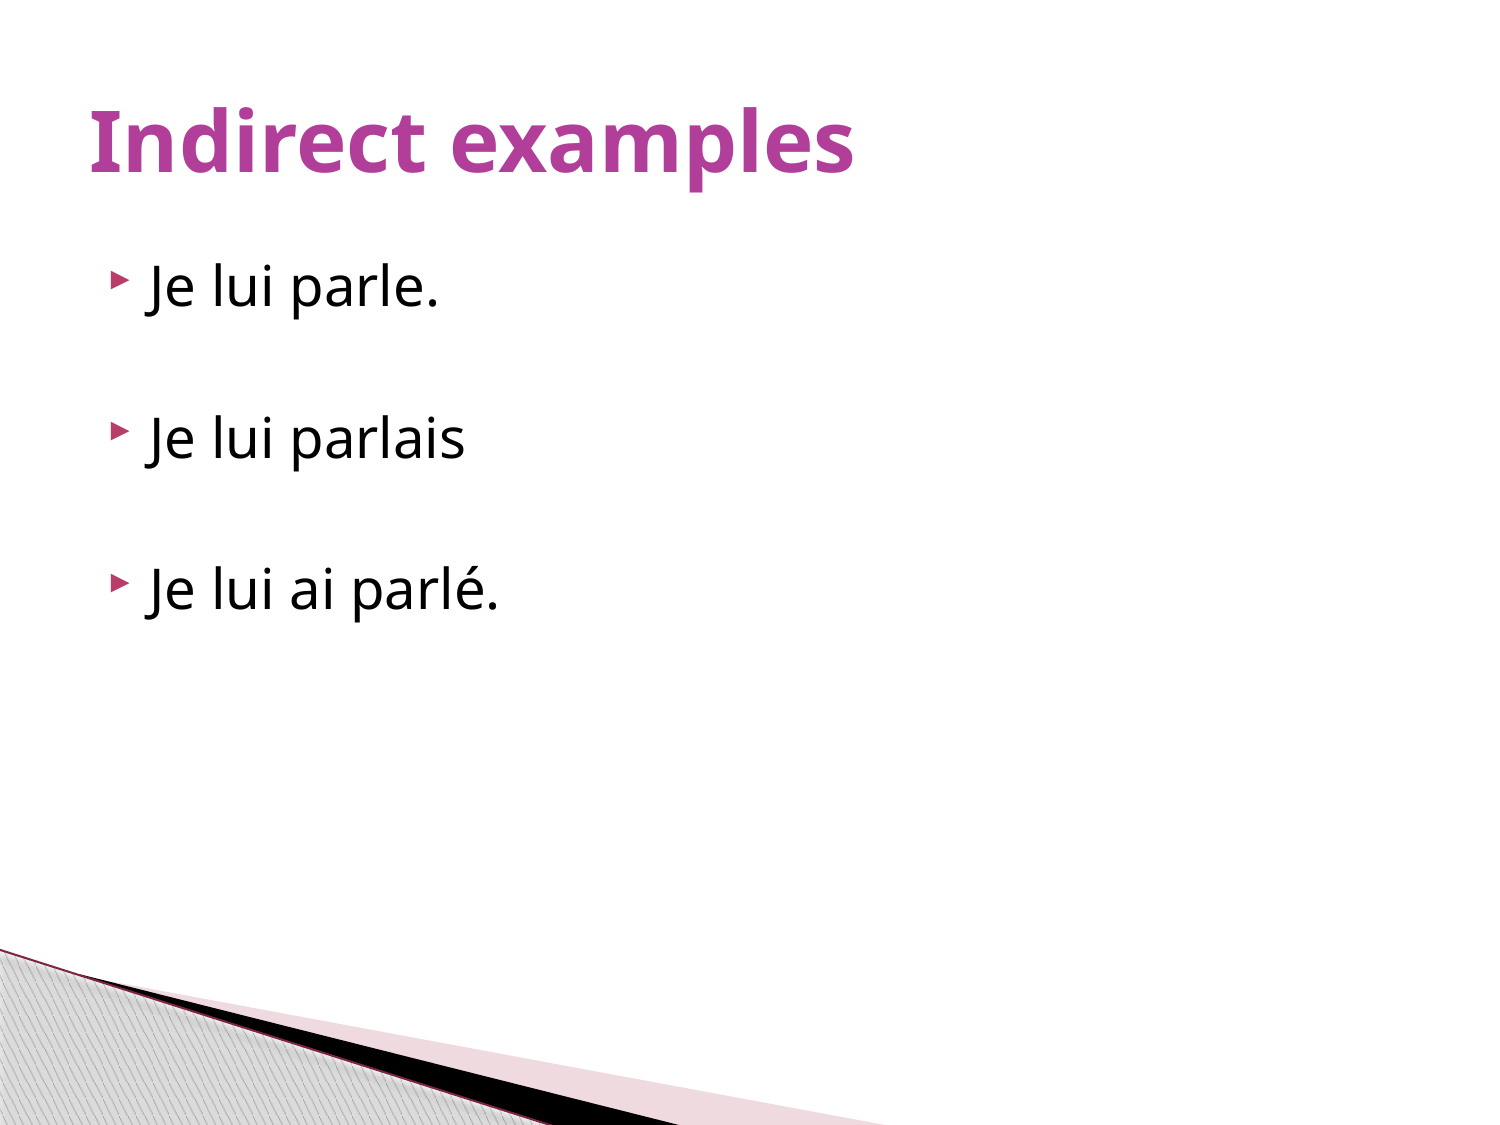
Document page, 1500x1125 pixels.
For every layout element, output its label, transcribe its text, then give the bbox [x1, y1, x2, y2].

list Je lui parle. Je lui parlais Je lui ai parlé. [75, 243, 1425, 986]
title Indirect examples [75, 45, 1425, 233]
